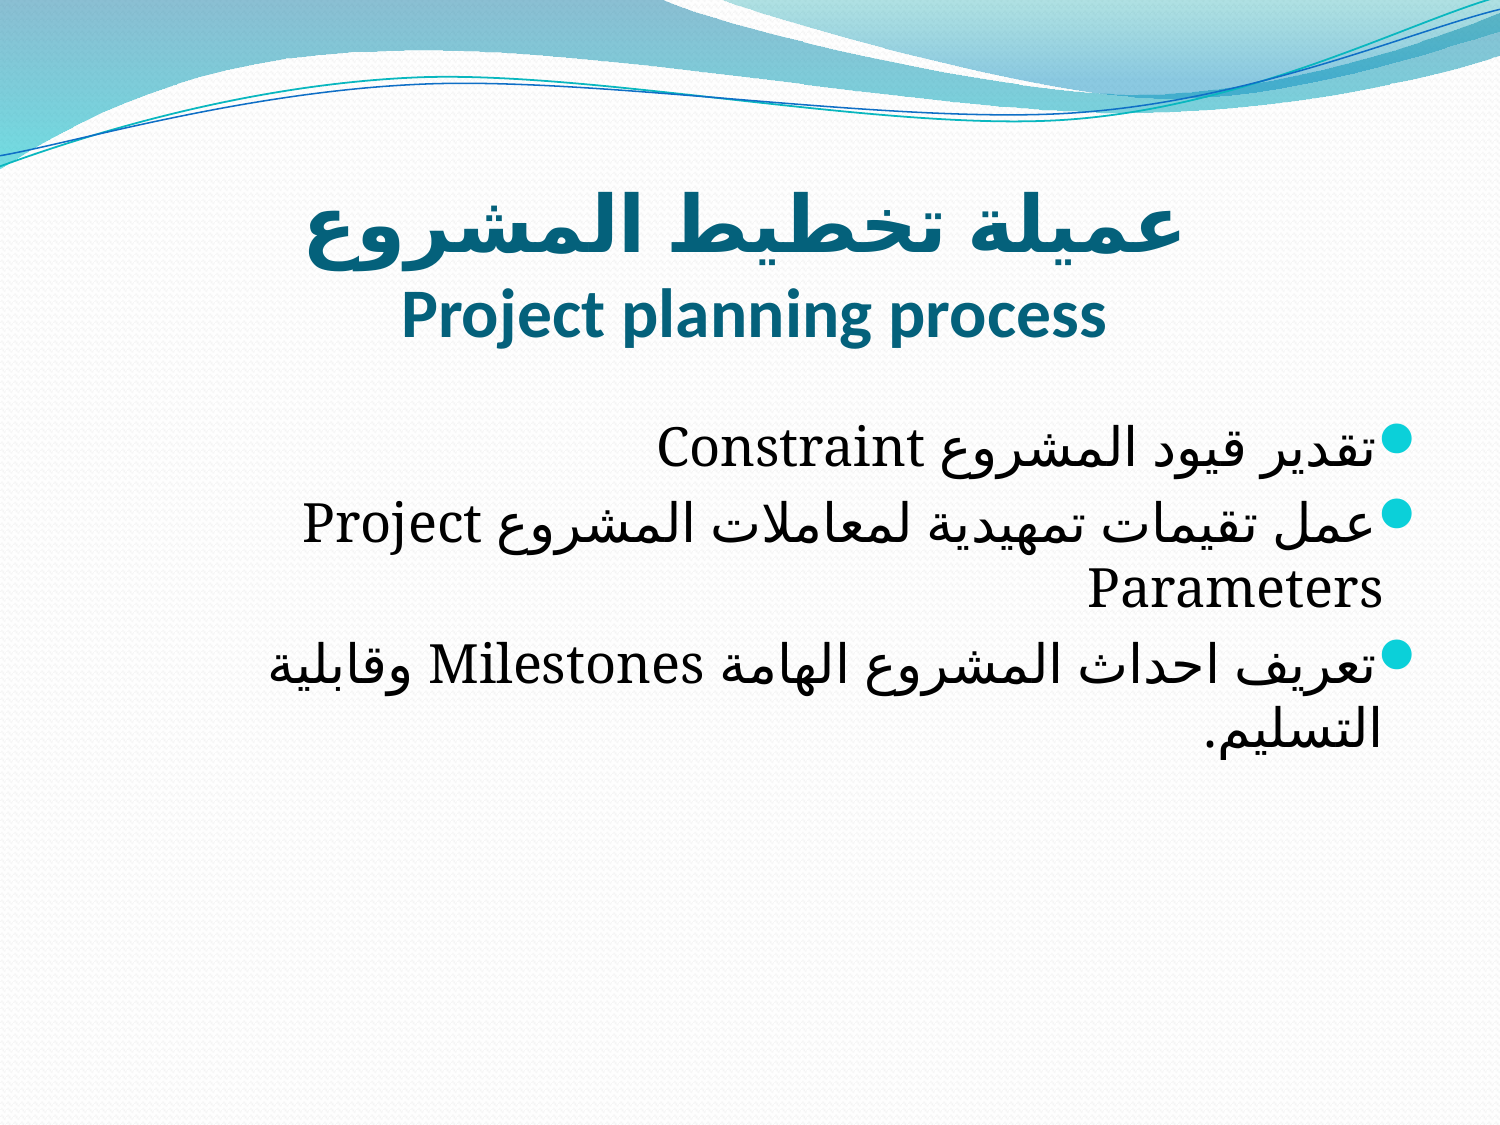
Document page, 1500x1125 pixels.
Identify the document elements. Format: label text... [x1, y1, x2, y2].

list تقدير قيود المشروع Constraint عمل تقيمات تمهيدية لمعاملات المشروع Project Parameters تعريف احداث المشروع الهامة Milestones وقابلية التسليم. [93, 404, 1444, 1020]
title عميلة تخطيط المشروع Project planning process [70, 164, 1421, 352]
